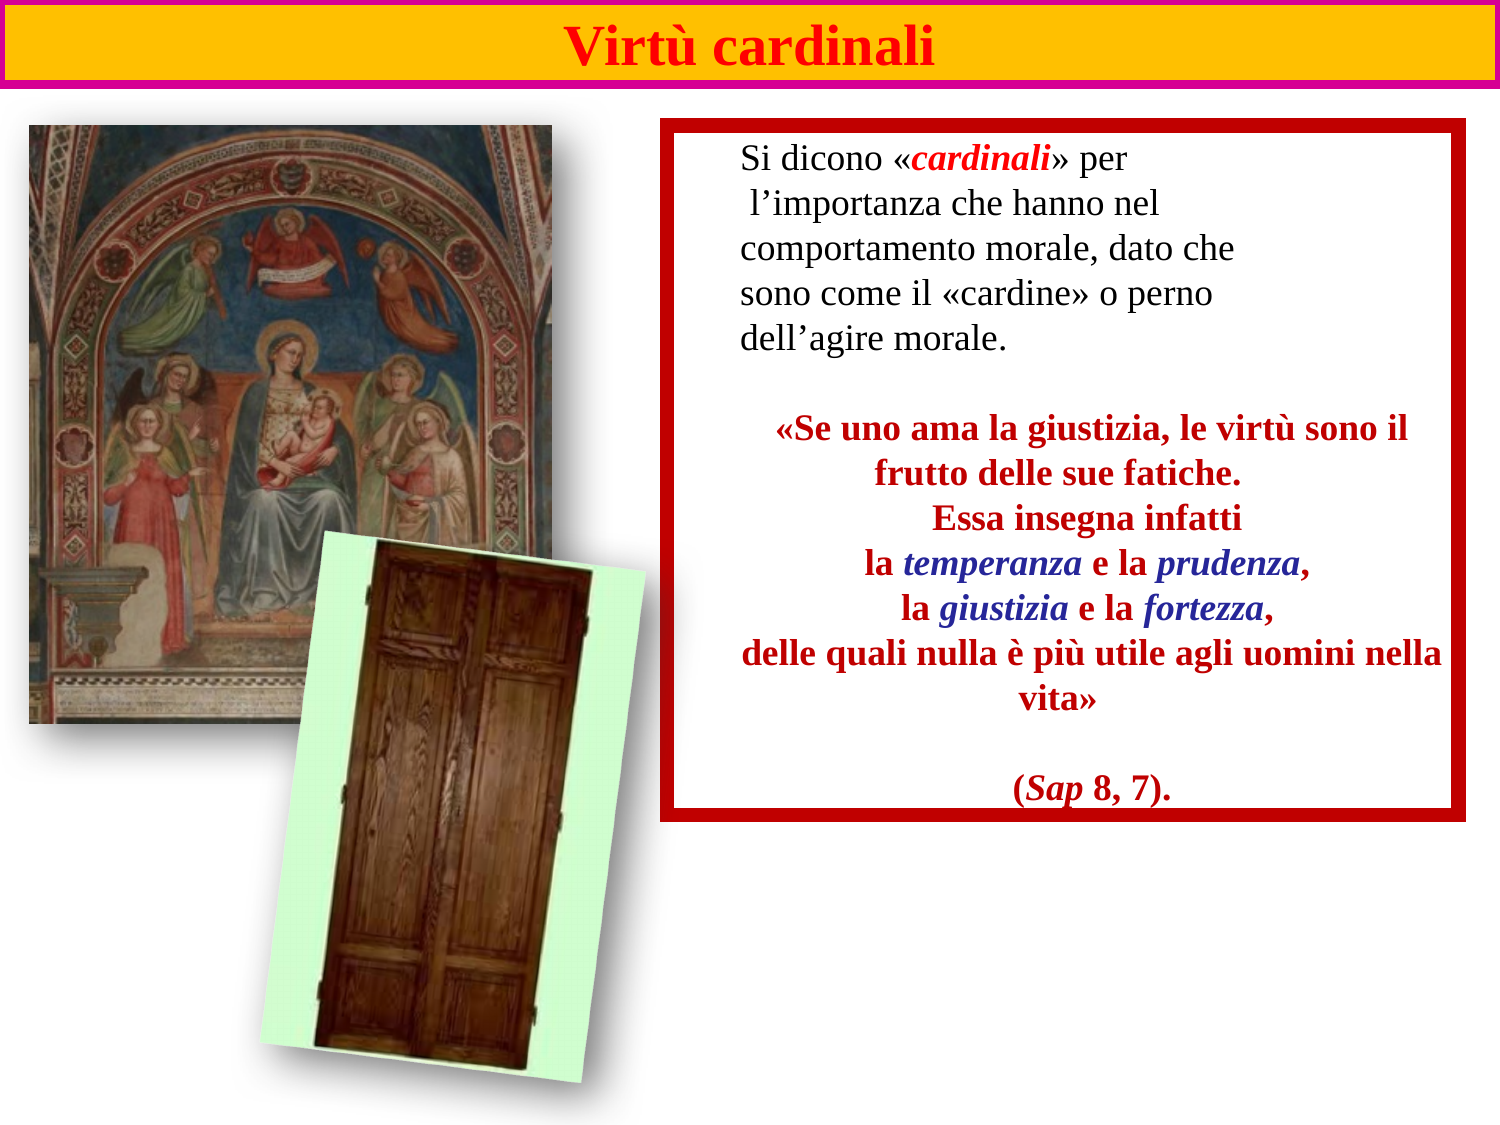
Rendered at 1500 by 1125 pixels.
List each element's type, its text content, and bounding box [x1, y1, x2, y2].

picture [29, 125, 645, 1082]
text_box Virtù cardinali [0, 0, 1500, 85]
text_box Si dicono «cardinali» per l’importanza che hanno nel comportamento morale, dato che sono come il «cardine» o perno dell’agire morale. «Se uno ama la giustizia, le virtù sono il frutto delle sue fatiche. Essa insegna infatti la temperanza e la prudenza, la giustizia e la fortezza, delle quali nulla è più utile agli uomini nella vita» (Sap 8, 7). [667, 125, 1459, 816]
